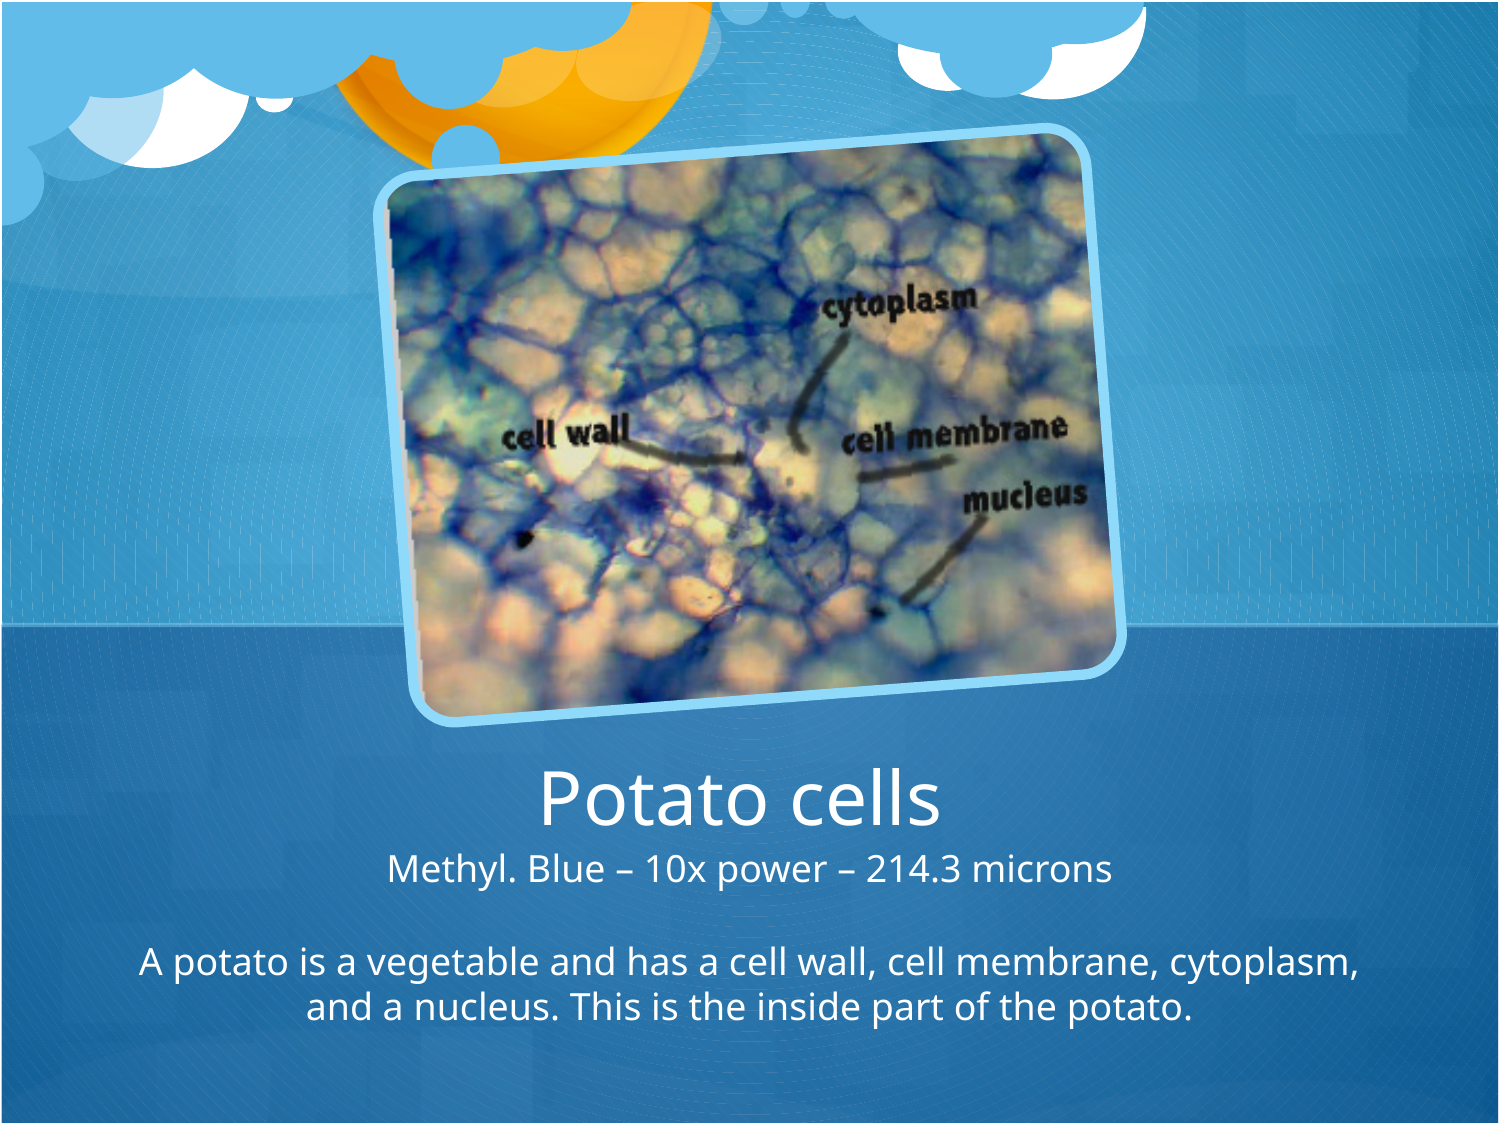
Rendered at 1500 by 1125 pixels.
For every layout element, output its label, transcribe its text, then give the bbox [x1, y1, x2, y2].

list Methyl. Blue – 10x power – 214.3 microns A potato is a vegetable and has a cell wall, cell membrane, cytoplasm, and a nucleus. This is the inside part of the potato. [116, 848, 1383, 1048]
picture [2, 2, 1498, 1123]
title Potato cells [116, 729, 1383, 848]
